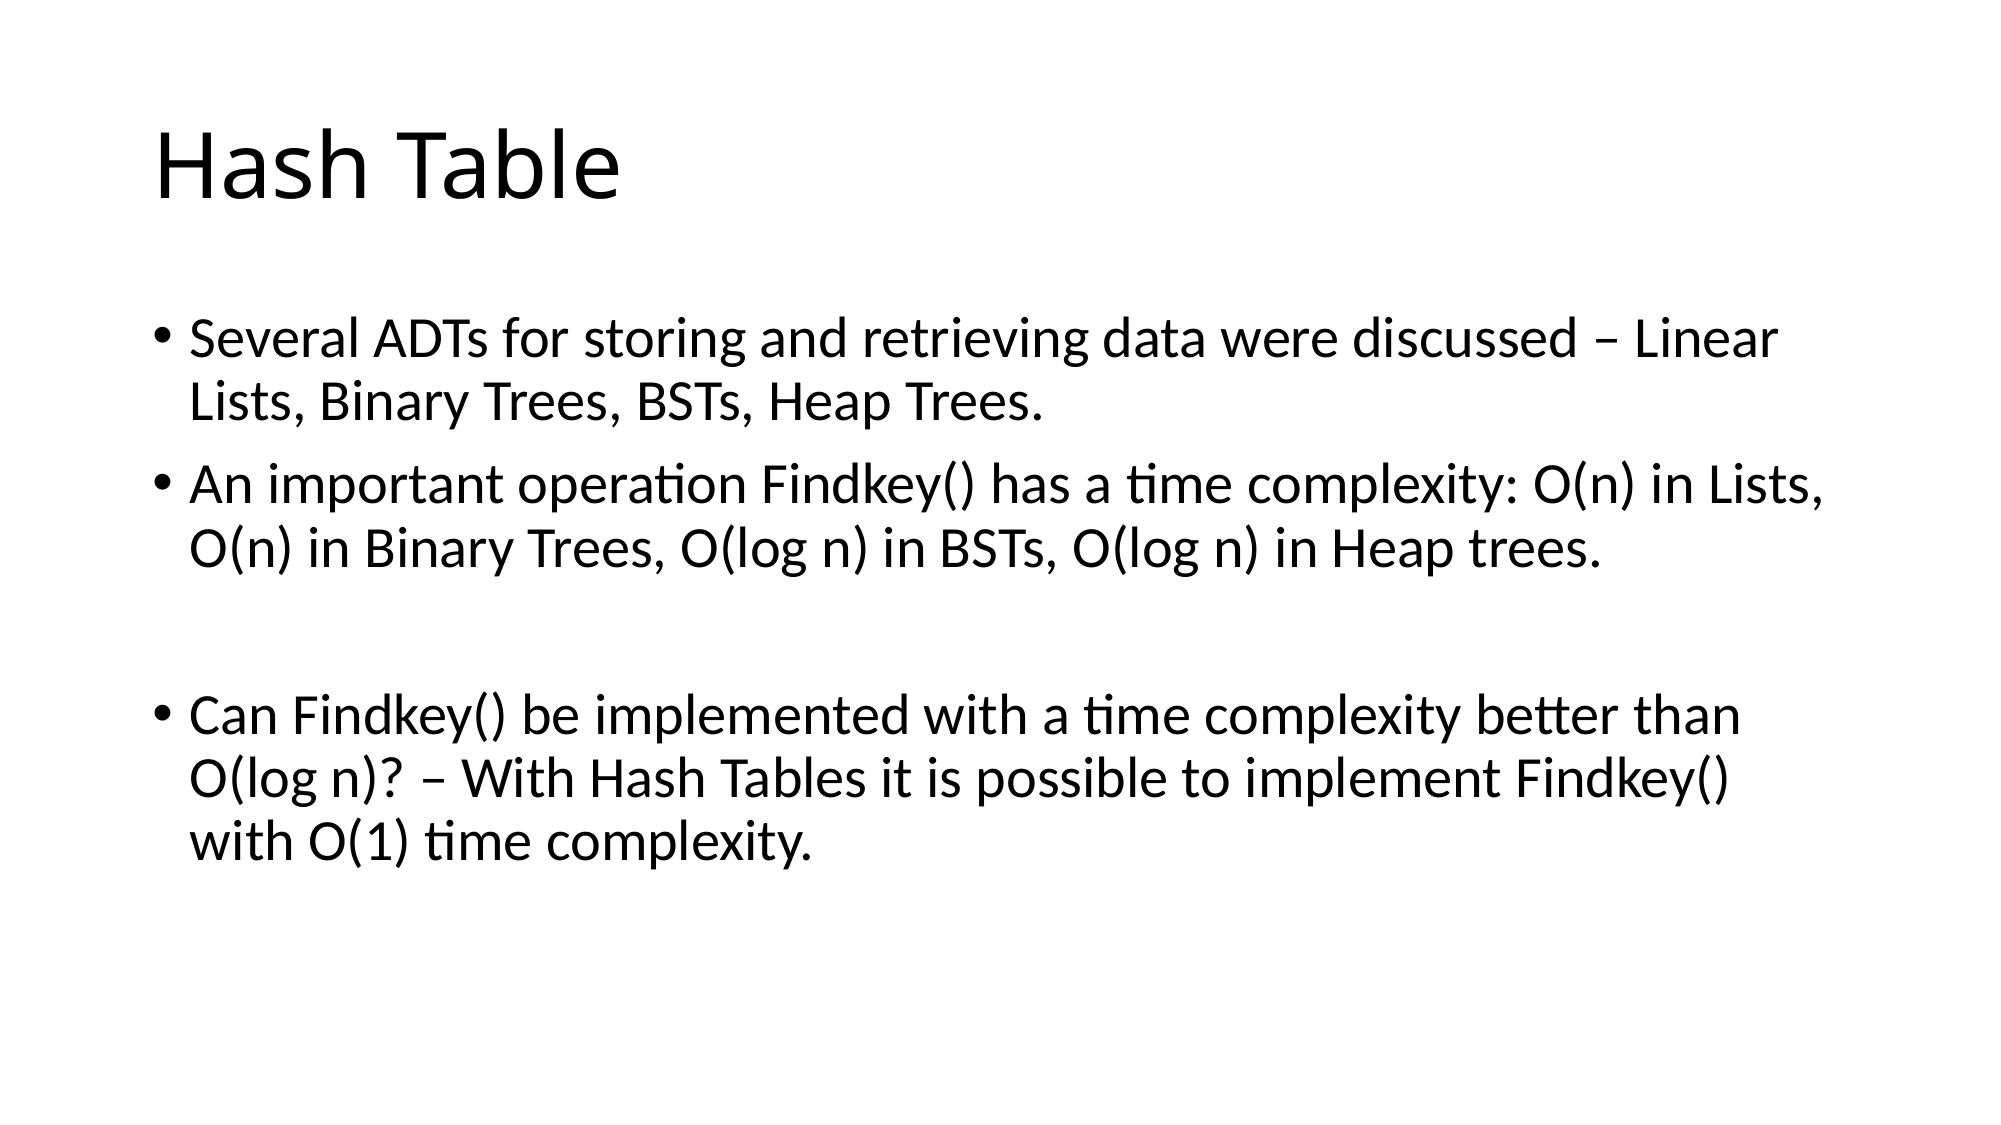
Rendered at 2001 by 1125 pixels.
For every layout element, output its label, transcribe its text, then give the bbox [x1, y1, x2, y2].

list Several ADTs for storing and retrieving data were discussed – Linear Lists, Binary Trees, BSTs, Heap Trees. An important operation Findkey() has a time complexity: O(n) in Lists, O(n) in Binary Trees, O(log n) in BSTs, O(log n) in Heap trees. Can Findkey() be implemented with a time complexity better than O(log n)? – With Hash Tables it is possible to implement Findkey() with O(1) time complexity. [137, 299, 1863, 1014]
title Hash Table [137, 59, 1863, 278]
